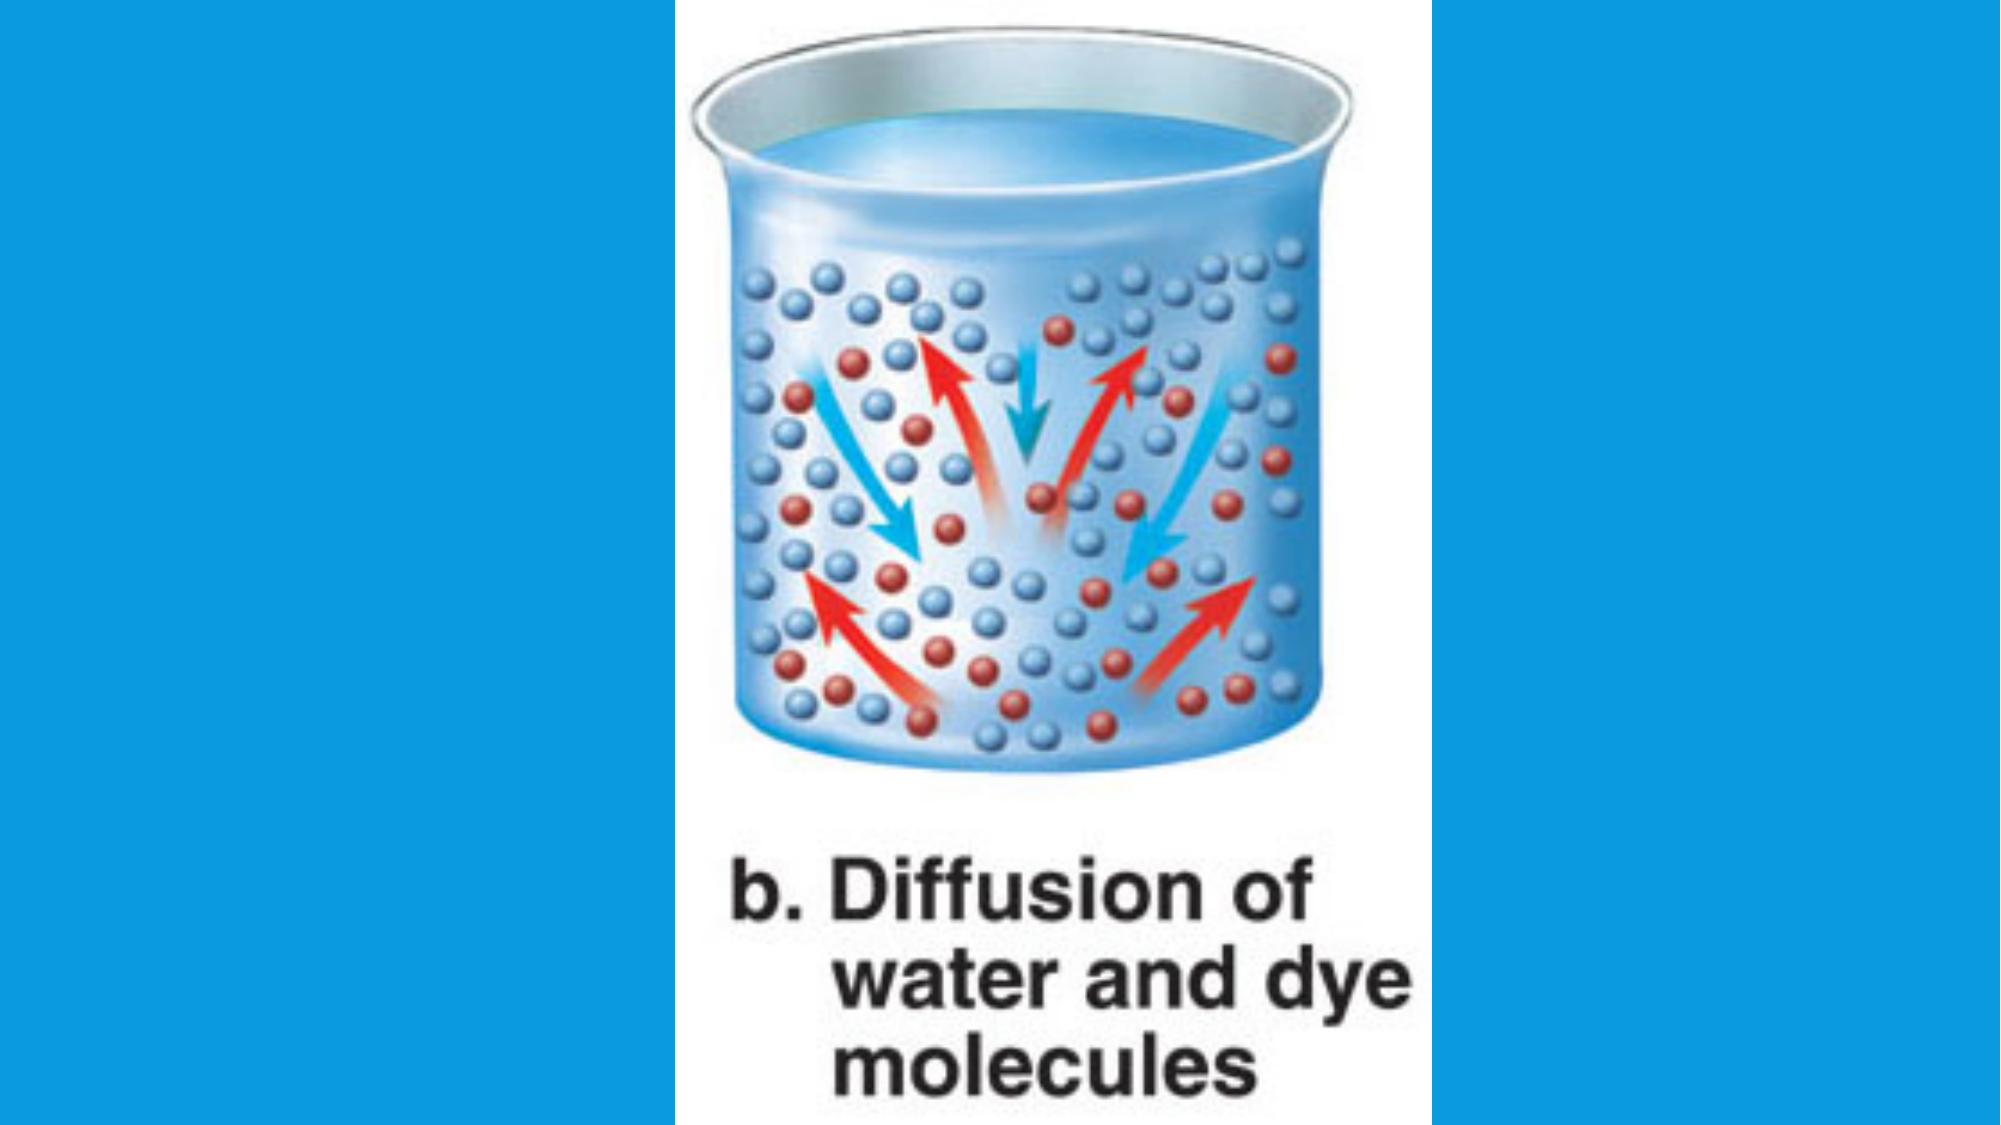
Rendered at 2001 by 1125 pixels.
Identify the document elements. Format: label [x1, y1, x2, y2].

picture [676, 0, 1431, 1125]
